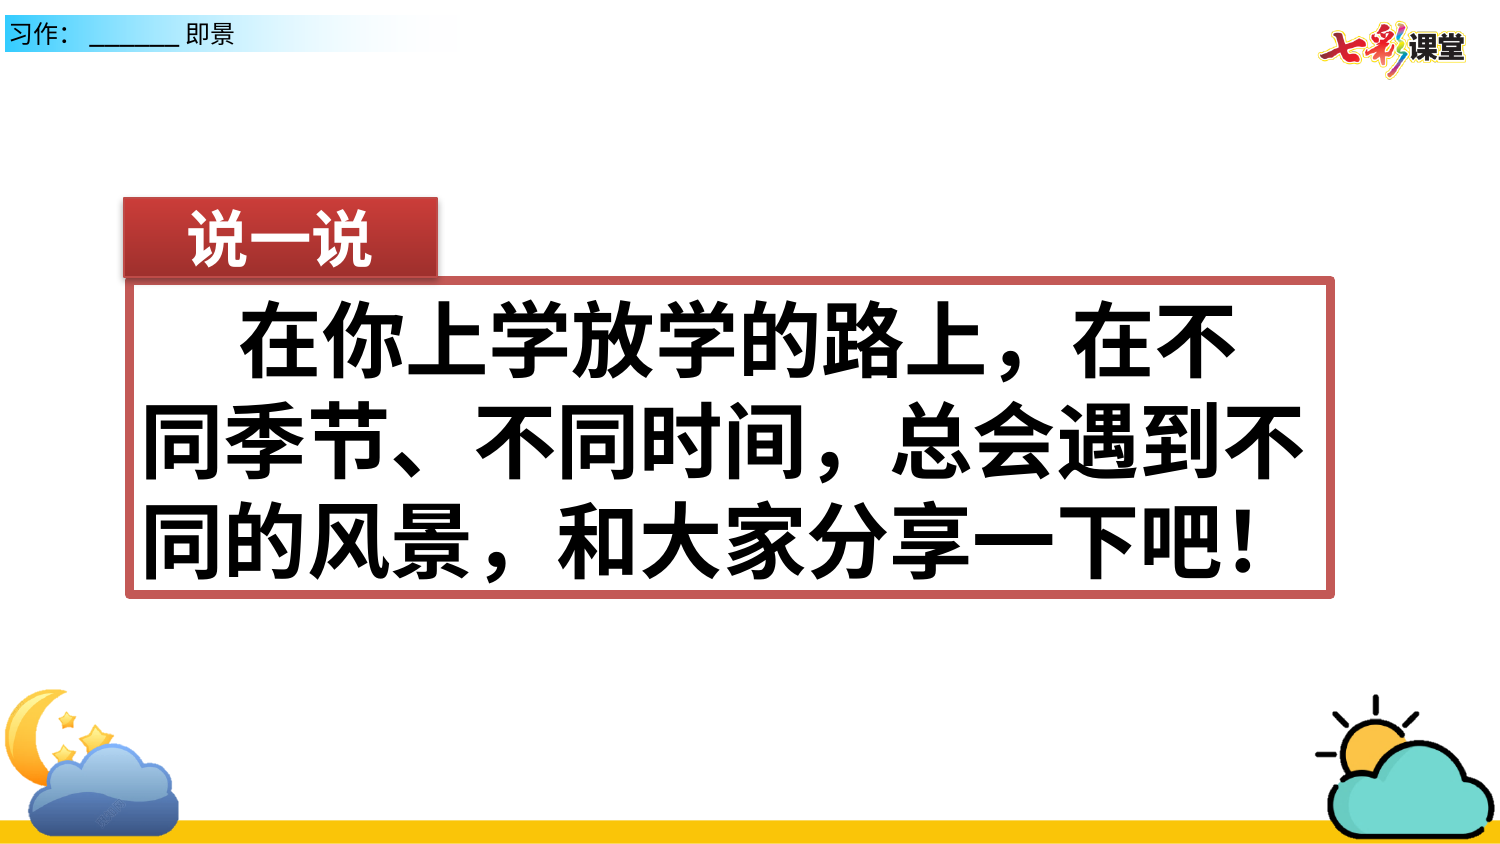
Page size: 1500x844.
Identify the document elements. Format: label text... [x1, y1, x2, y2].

picture [1316, 20, 1468, 80]
picture [0, 686, 185, 844]
text_box 说一说 [123, 197, 438, 278]
text_box 在你上学放学的路上，在不同季节、不同时间，总会遇到不同的风景，和大家分享一下吧！ [127, 279, 1333, 596]
picture [1278, 640, 1500, 844]
